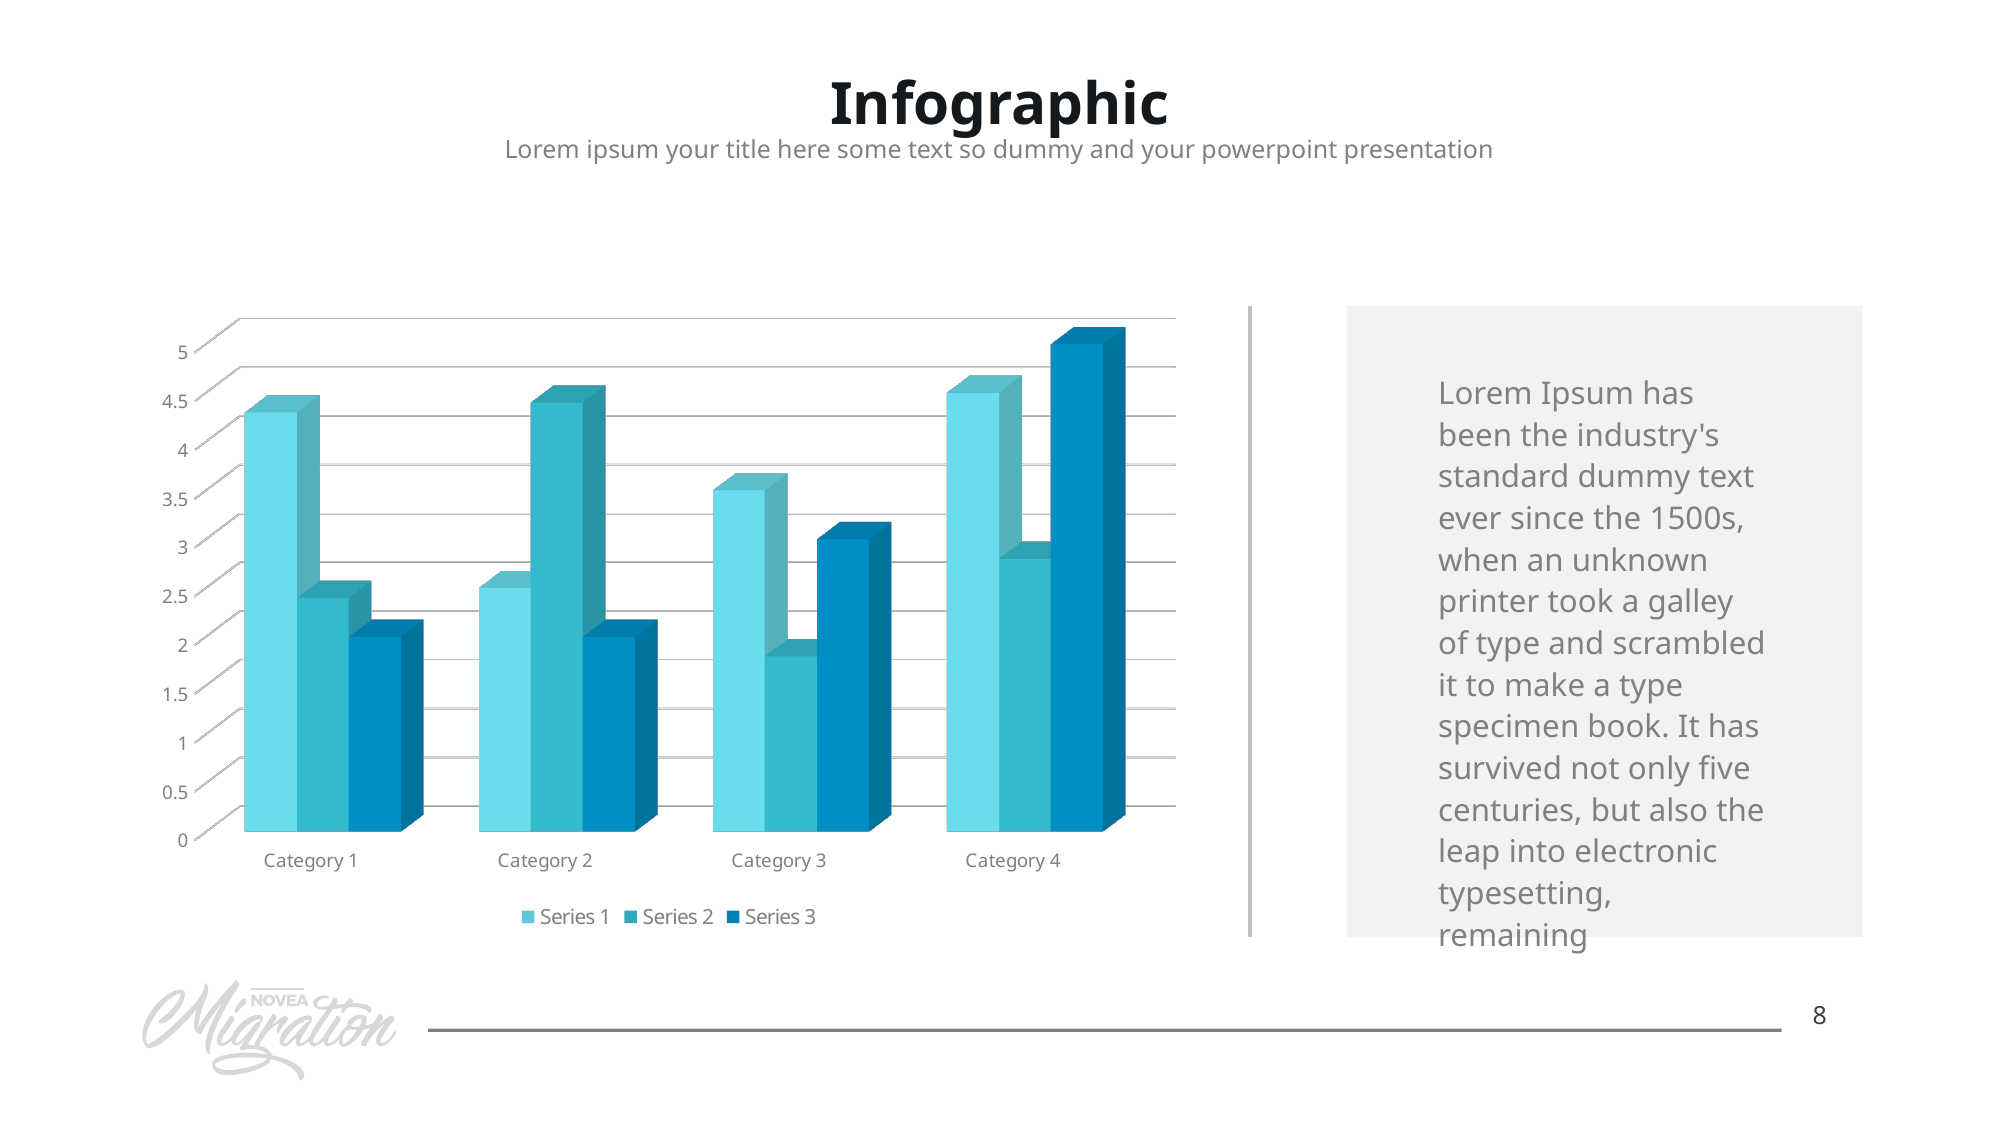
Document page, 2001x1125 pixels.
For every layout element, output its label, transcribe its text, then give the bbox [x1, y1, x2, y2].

text_box [1346, 305, 1863, 938]
slide_number 8 [1781, 978, 1858, 1055]
chart [137, 305, 1200, 937]
text_box Lorem Ipsum has been the industry's standard dummy text ever since the 1500s, when an unknown printer took a galley of type and scrambled it to make a type specimen book. It has survived not only five centuries, but also the leap into electronic typesetting, remaining [1423, 361, 1786, 960]
list Lorem ipsum your title here some text so dummy and your powerpoint presentation [137, 129, 1863, 176]
title Infographic [137, 66, 1863, 129]
